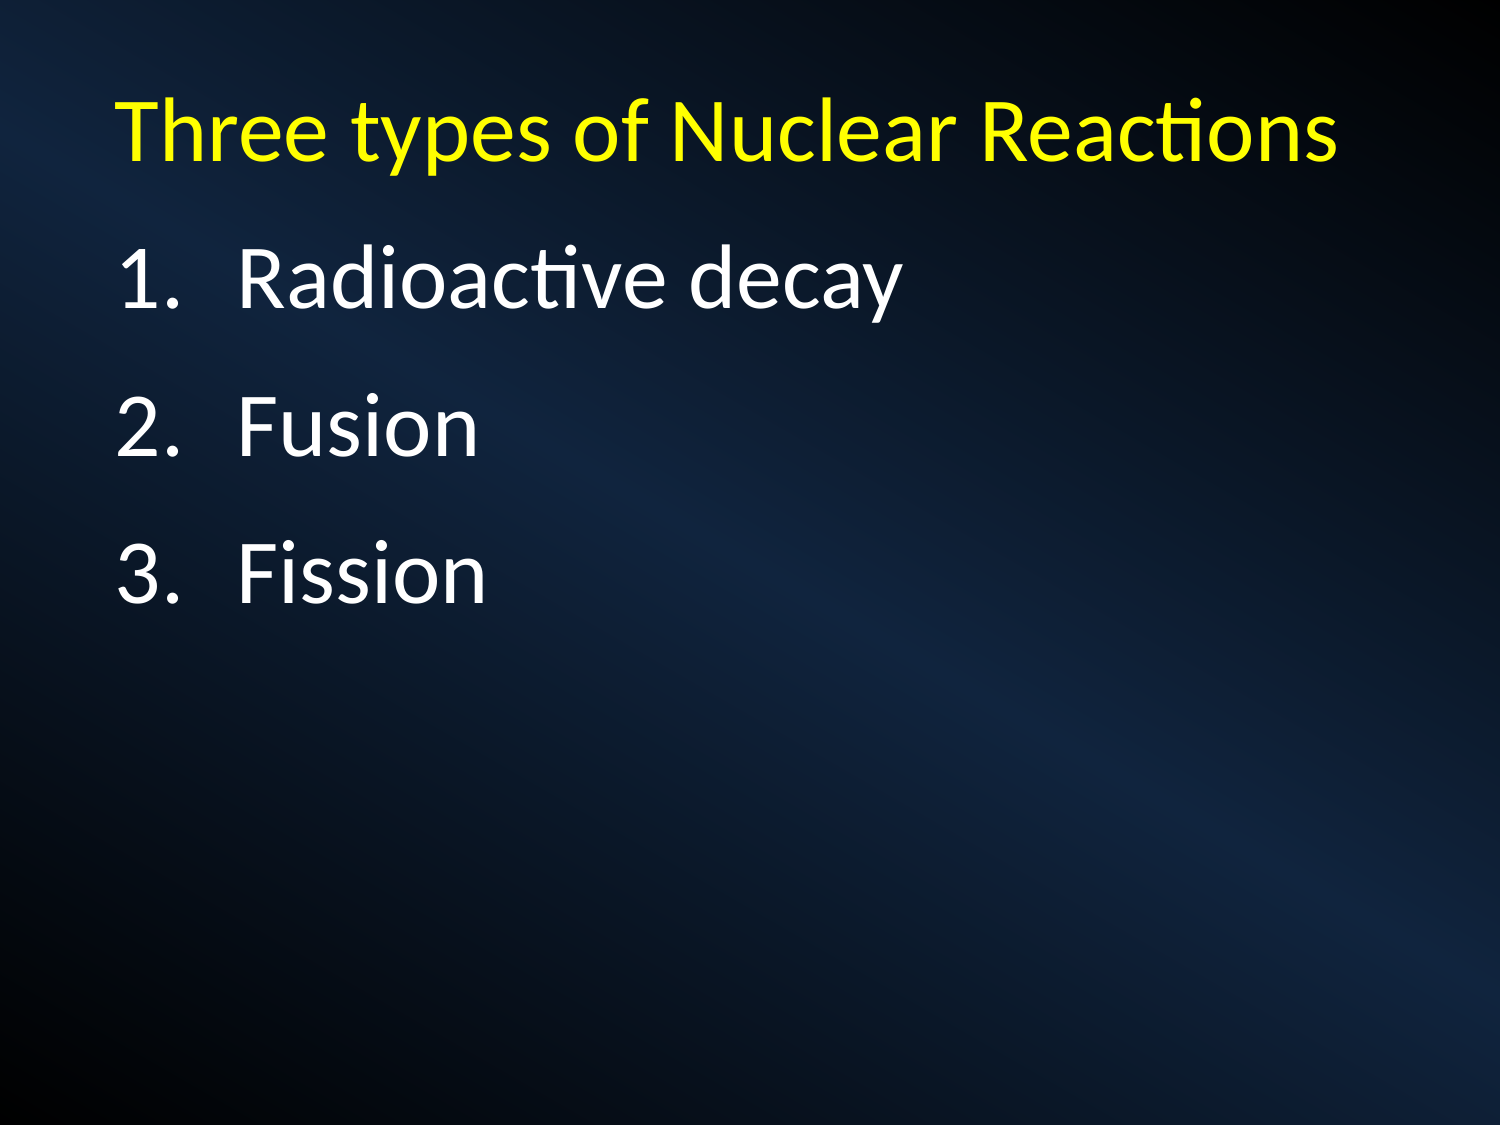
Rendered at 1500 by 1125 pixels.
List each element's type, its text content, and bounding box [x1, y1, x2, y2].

text_box Three types of Nuclear Reactions Radioactive decay Fusion Fission [99, 62, 1413, 630]
